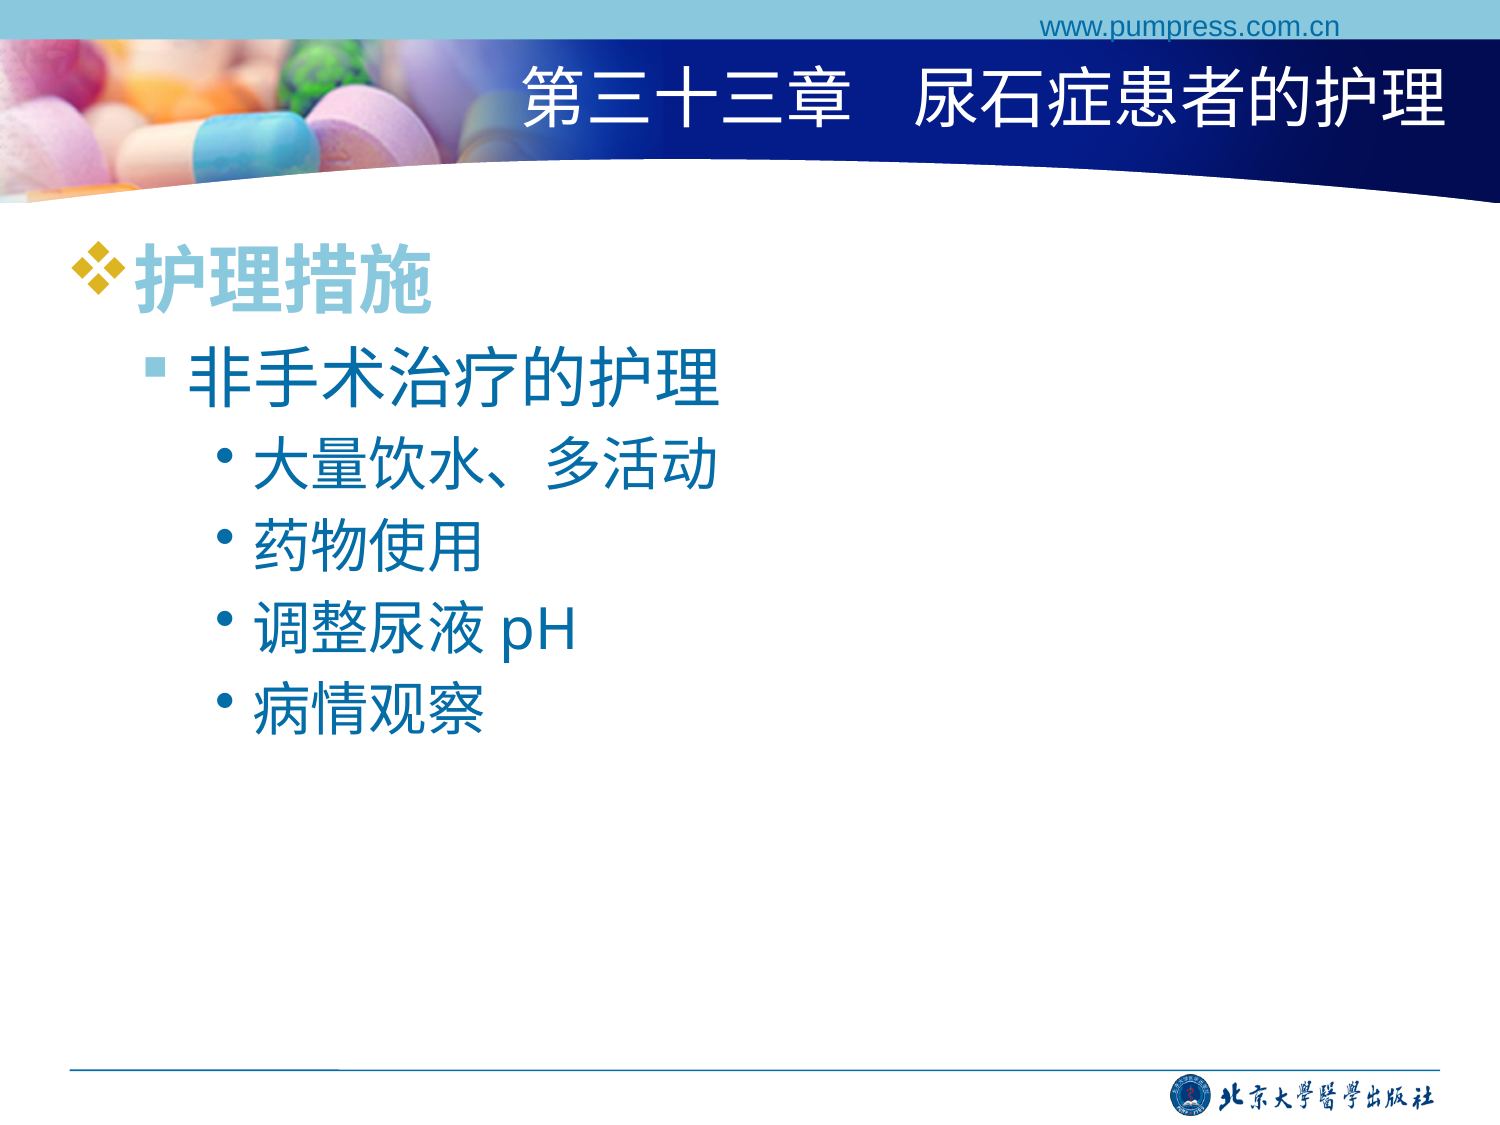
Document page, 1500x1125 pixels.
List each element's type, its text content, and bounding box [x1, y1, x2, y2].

picture [0, 40, 1500, 203]
title 第三十三章 尿石症患者的护理 [137, 49, 1463, 143]
slide_number www.pumpress.com.cn [1025, 0, 1463, 38]
list 护理措施 非手术治疗的护理 大量饮水、多活动 药物使用 调整尿液pH 病情观察 [49, 224, 1463, 1026]
picture [1170, 1074, 1436, 1118]
